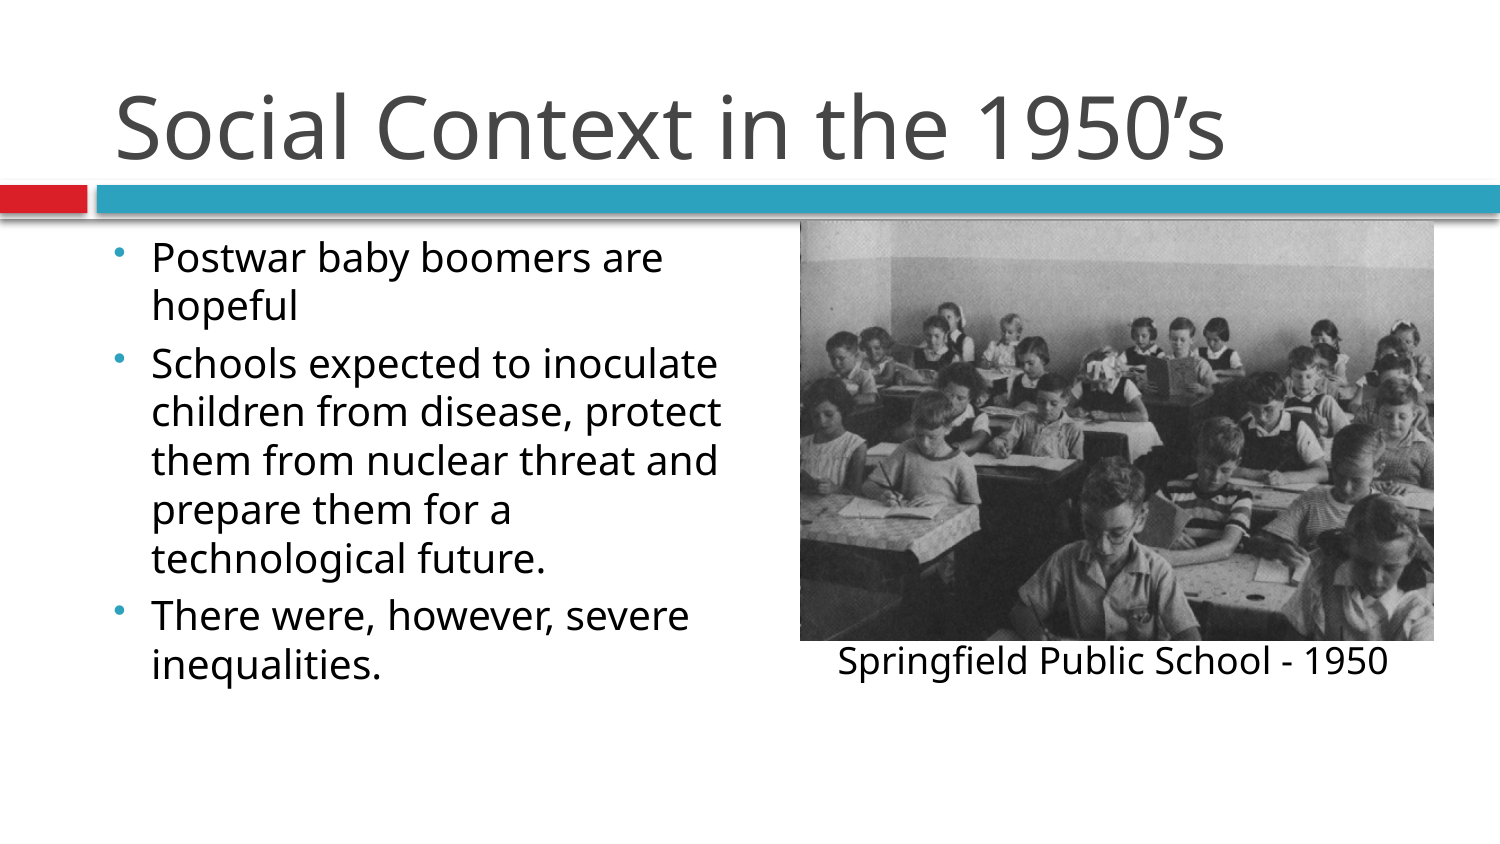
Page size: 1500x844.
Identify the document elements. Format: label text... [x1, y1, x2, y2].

list Springfield Public School - 1950 [794, 646, 1433, 759]
picture [799, 221, 1435, 641]
list Postwar baby boomers are hopeful Schools expected to inoculate children from disease, protect them from nuclear threat and prepare them for a technological future. There were, however, severe inequalities. [99, 196, 738, 722]
title Social Context in the 1950’s [99, 19, 1438, 185]
